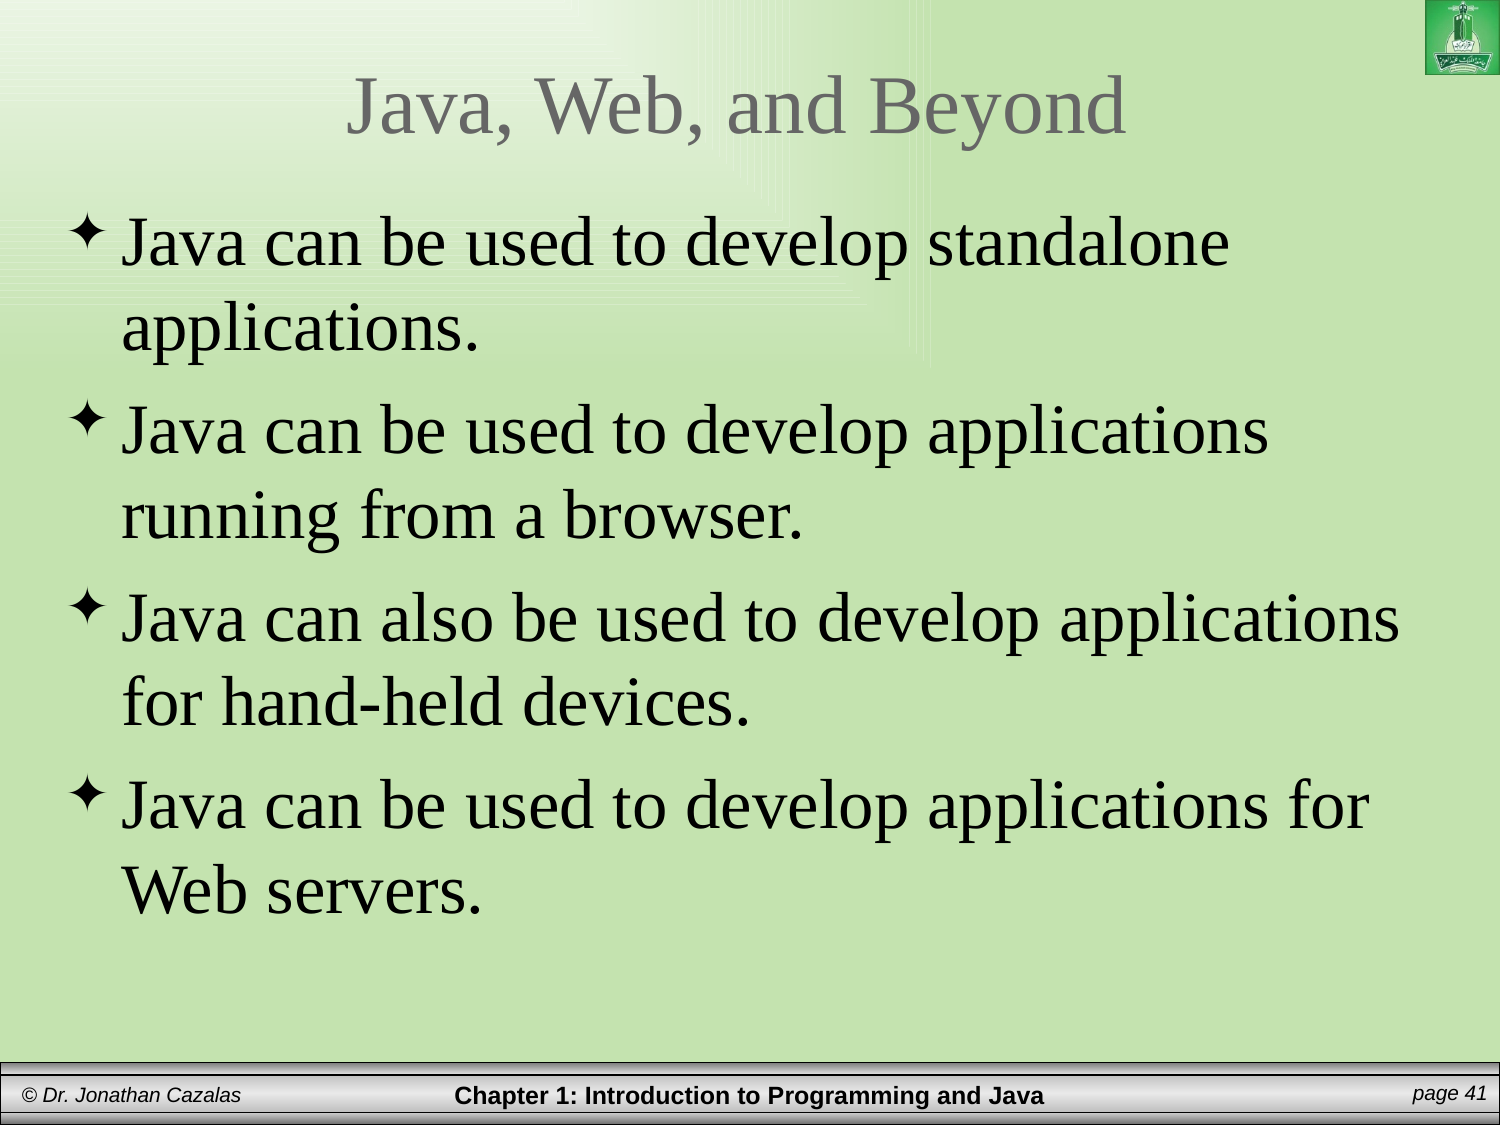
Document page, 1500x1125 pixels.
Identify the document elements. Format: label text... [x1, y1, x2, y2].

text_box Java, Web, and Beyond [99, 37, 1375, 163]
text_box Java can be used to develop standalone applications. Java can be used to develop applications running from a browser. Java can also be used to develop applications for hand-held devices. Java can be used to develop applications for Web servers. [50, 187, 1438, 1038]
picture [1425, 0, 1500, 75]
